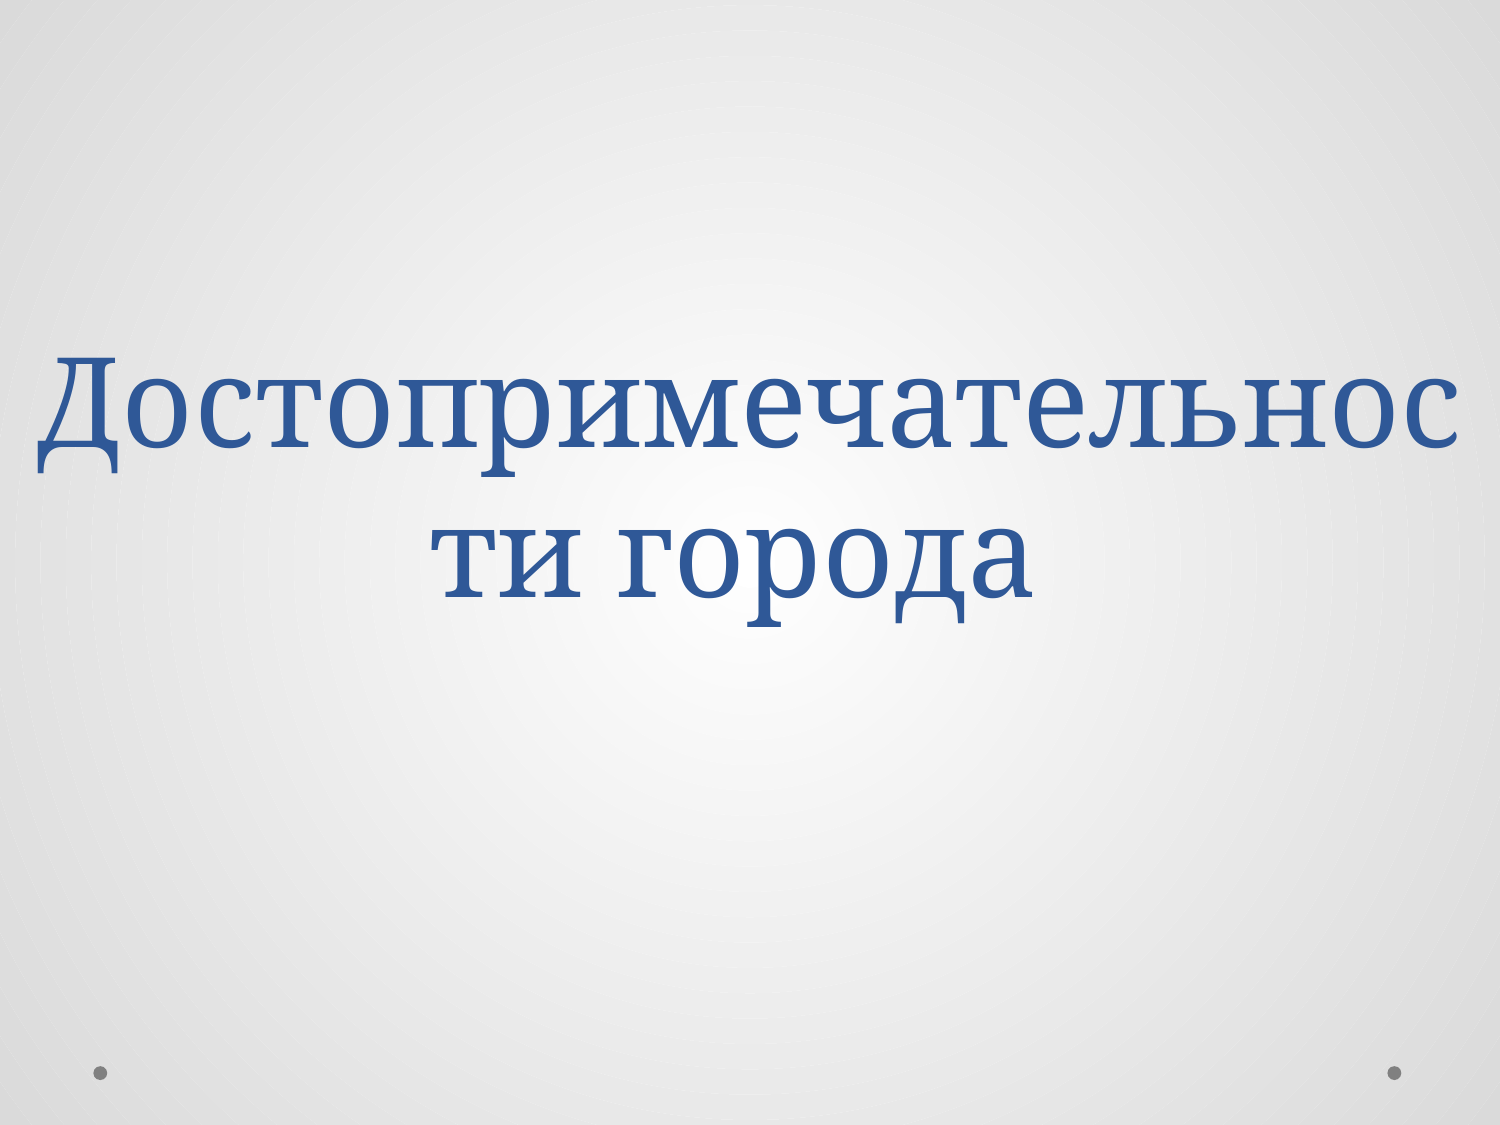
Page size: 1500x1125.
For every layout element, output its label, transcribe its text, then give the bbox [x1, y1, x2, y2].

title Достопримечательности города [0, 0, 1500, 631]
